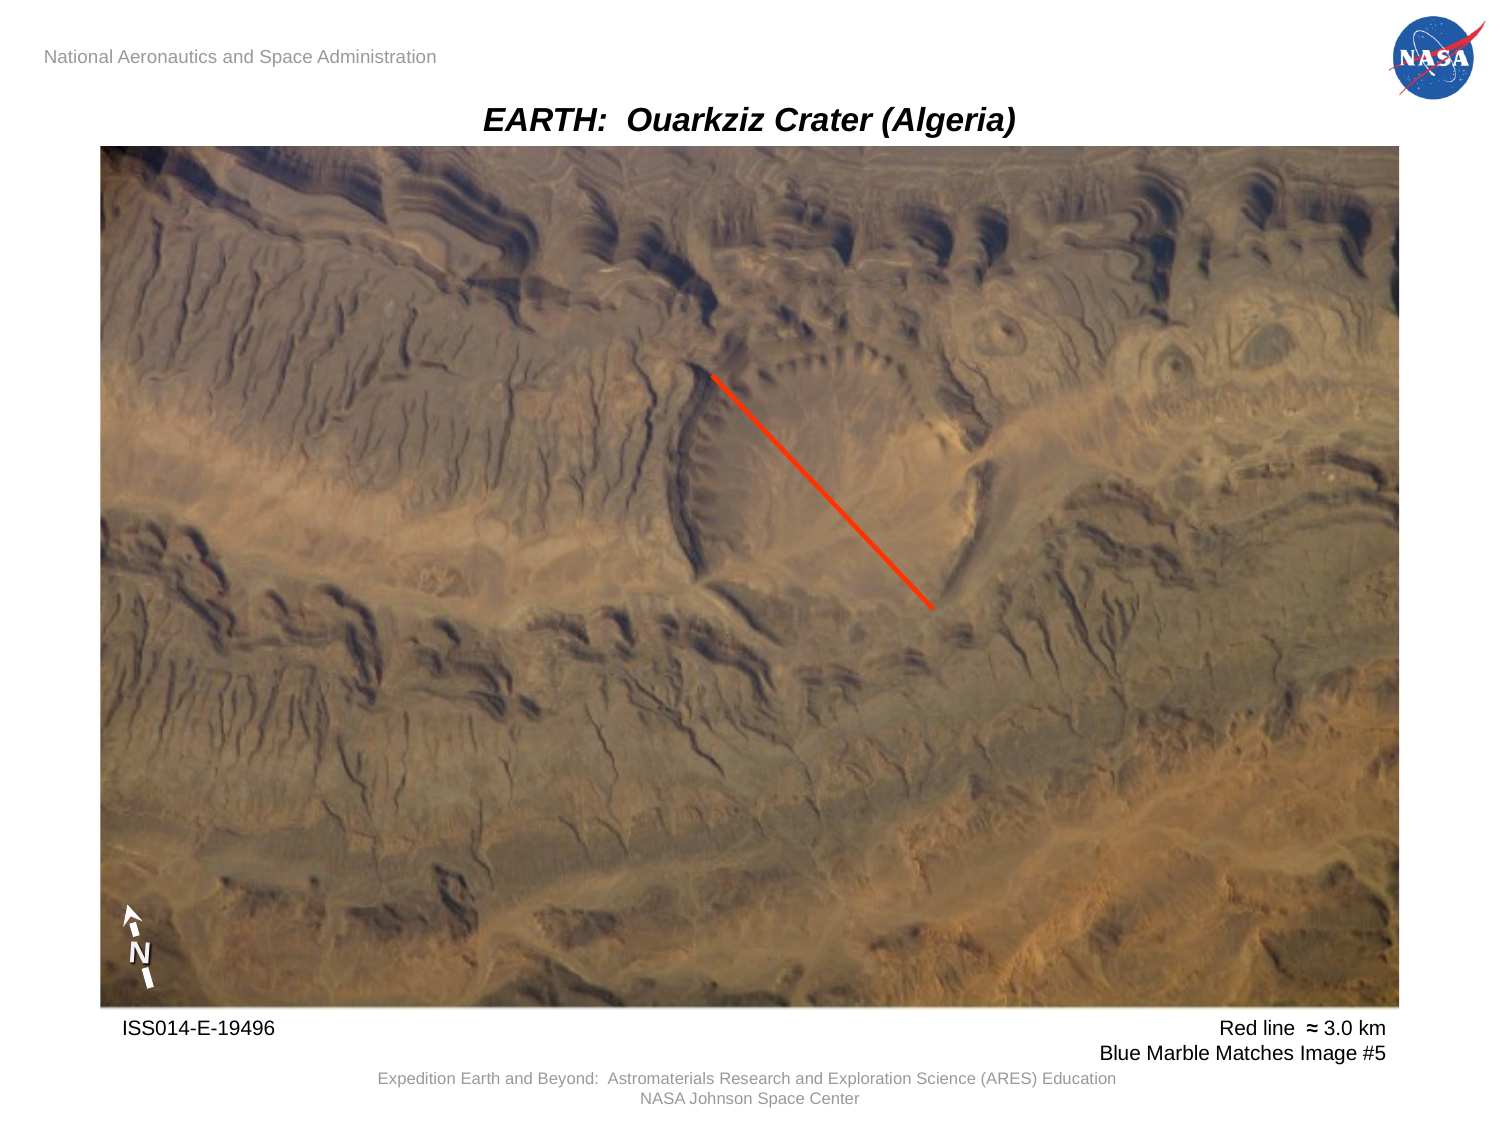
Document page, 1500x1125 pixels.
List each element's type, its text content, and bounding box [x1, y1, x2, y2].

text_box EARTH: Ouarkziz Crater (Algeria) [381, 90, 1119, 145]
picture [1387, 15, 1486, 100]
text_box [100, 146, 1400, 1072]
